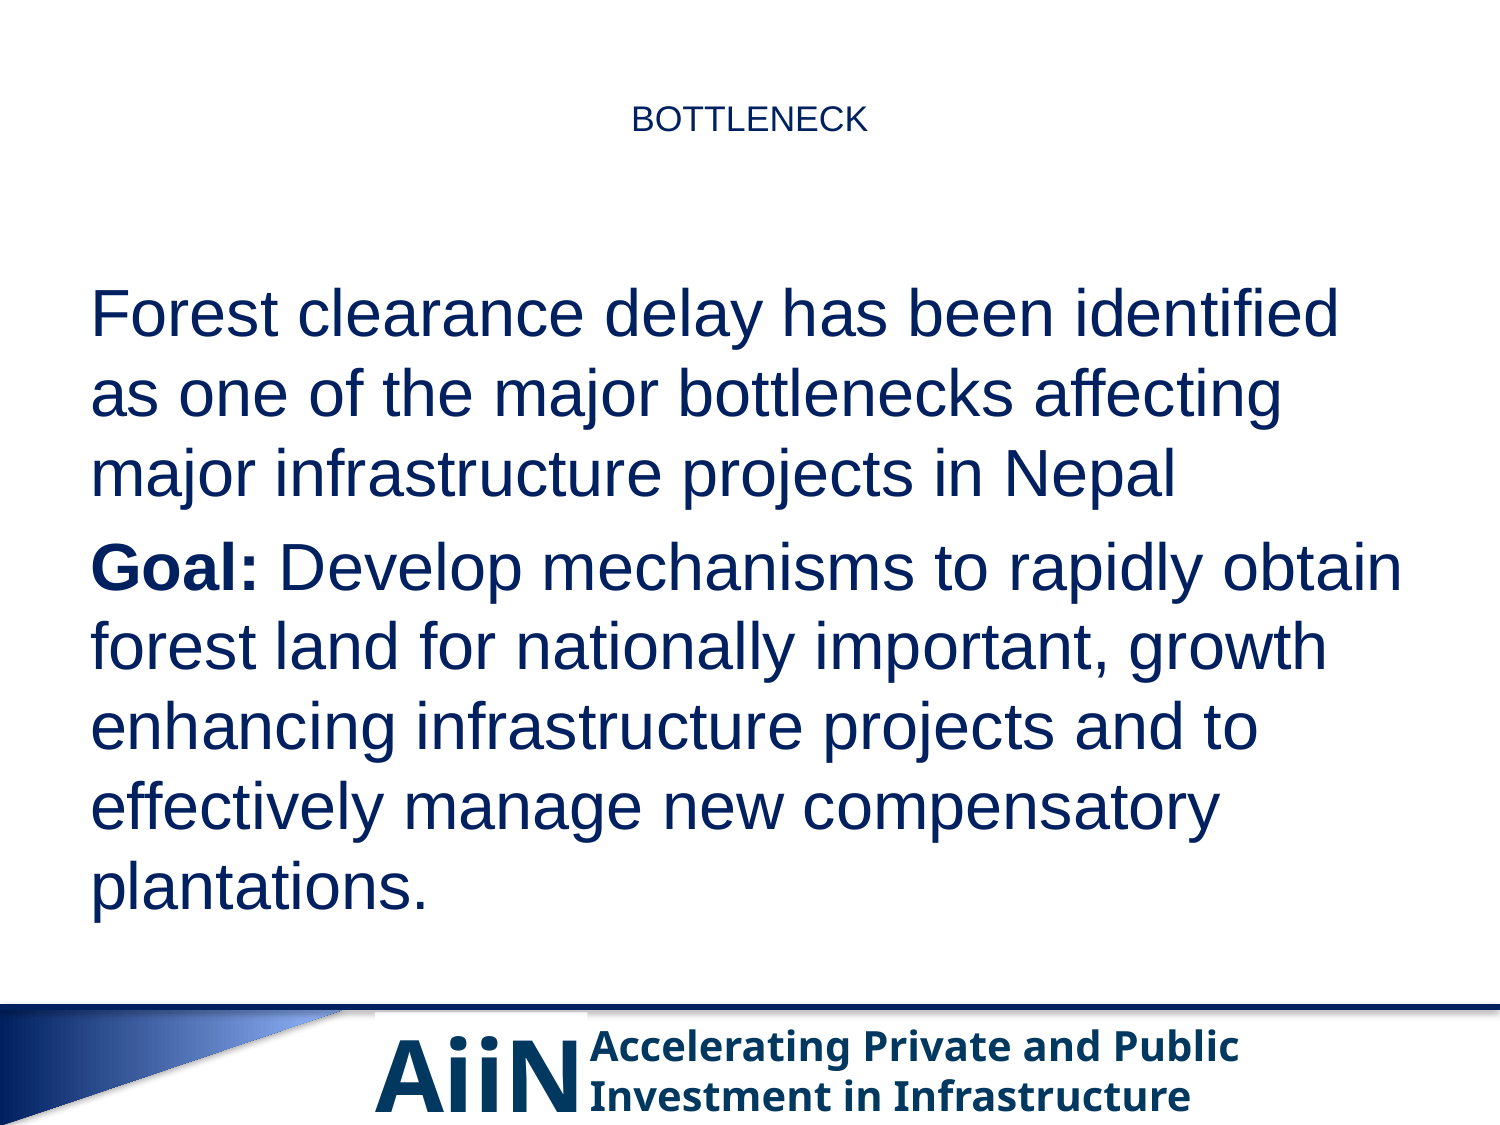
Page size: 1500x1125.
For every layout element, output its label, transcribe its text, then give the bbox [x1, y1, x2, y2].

list Forest clearance delay has been identified as one of the major bottlenecks affecting major infrastructure projects in Nepal Goal: Develop mechanisms to rapidly obtain forest land for nationally important, growth enhancing infrastructure projects and to effectively manage new compensatory plantations. [75, 262, 1425, 1005]
title BOTTLENECK [75, 45, 1425, 233]
